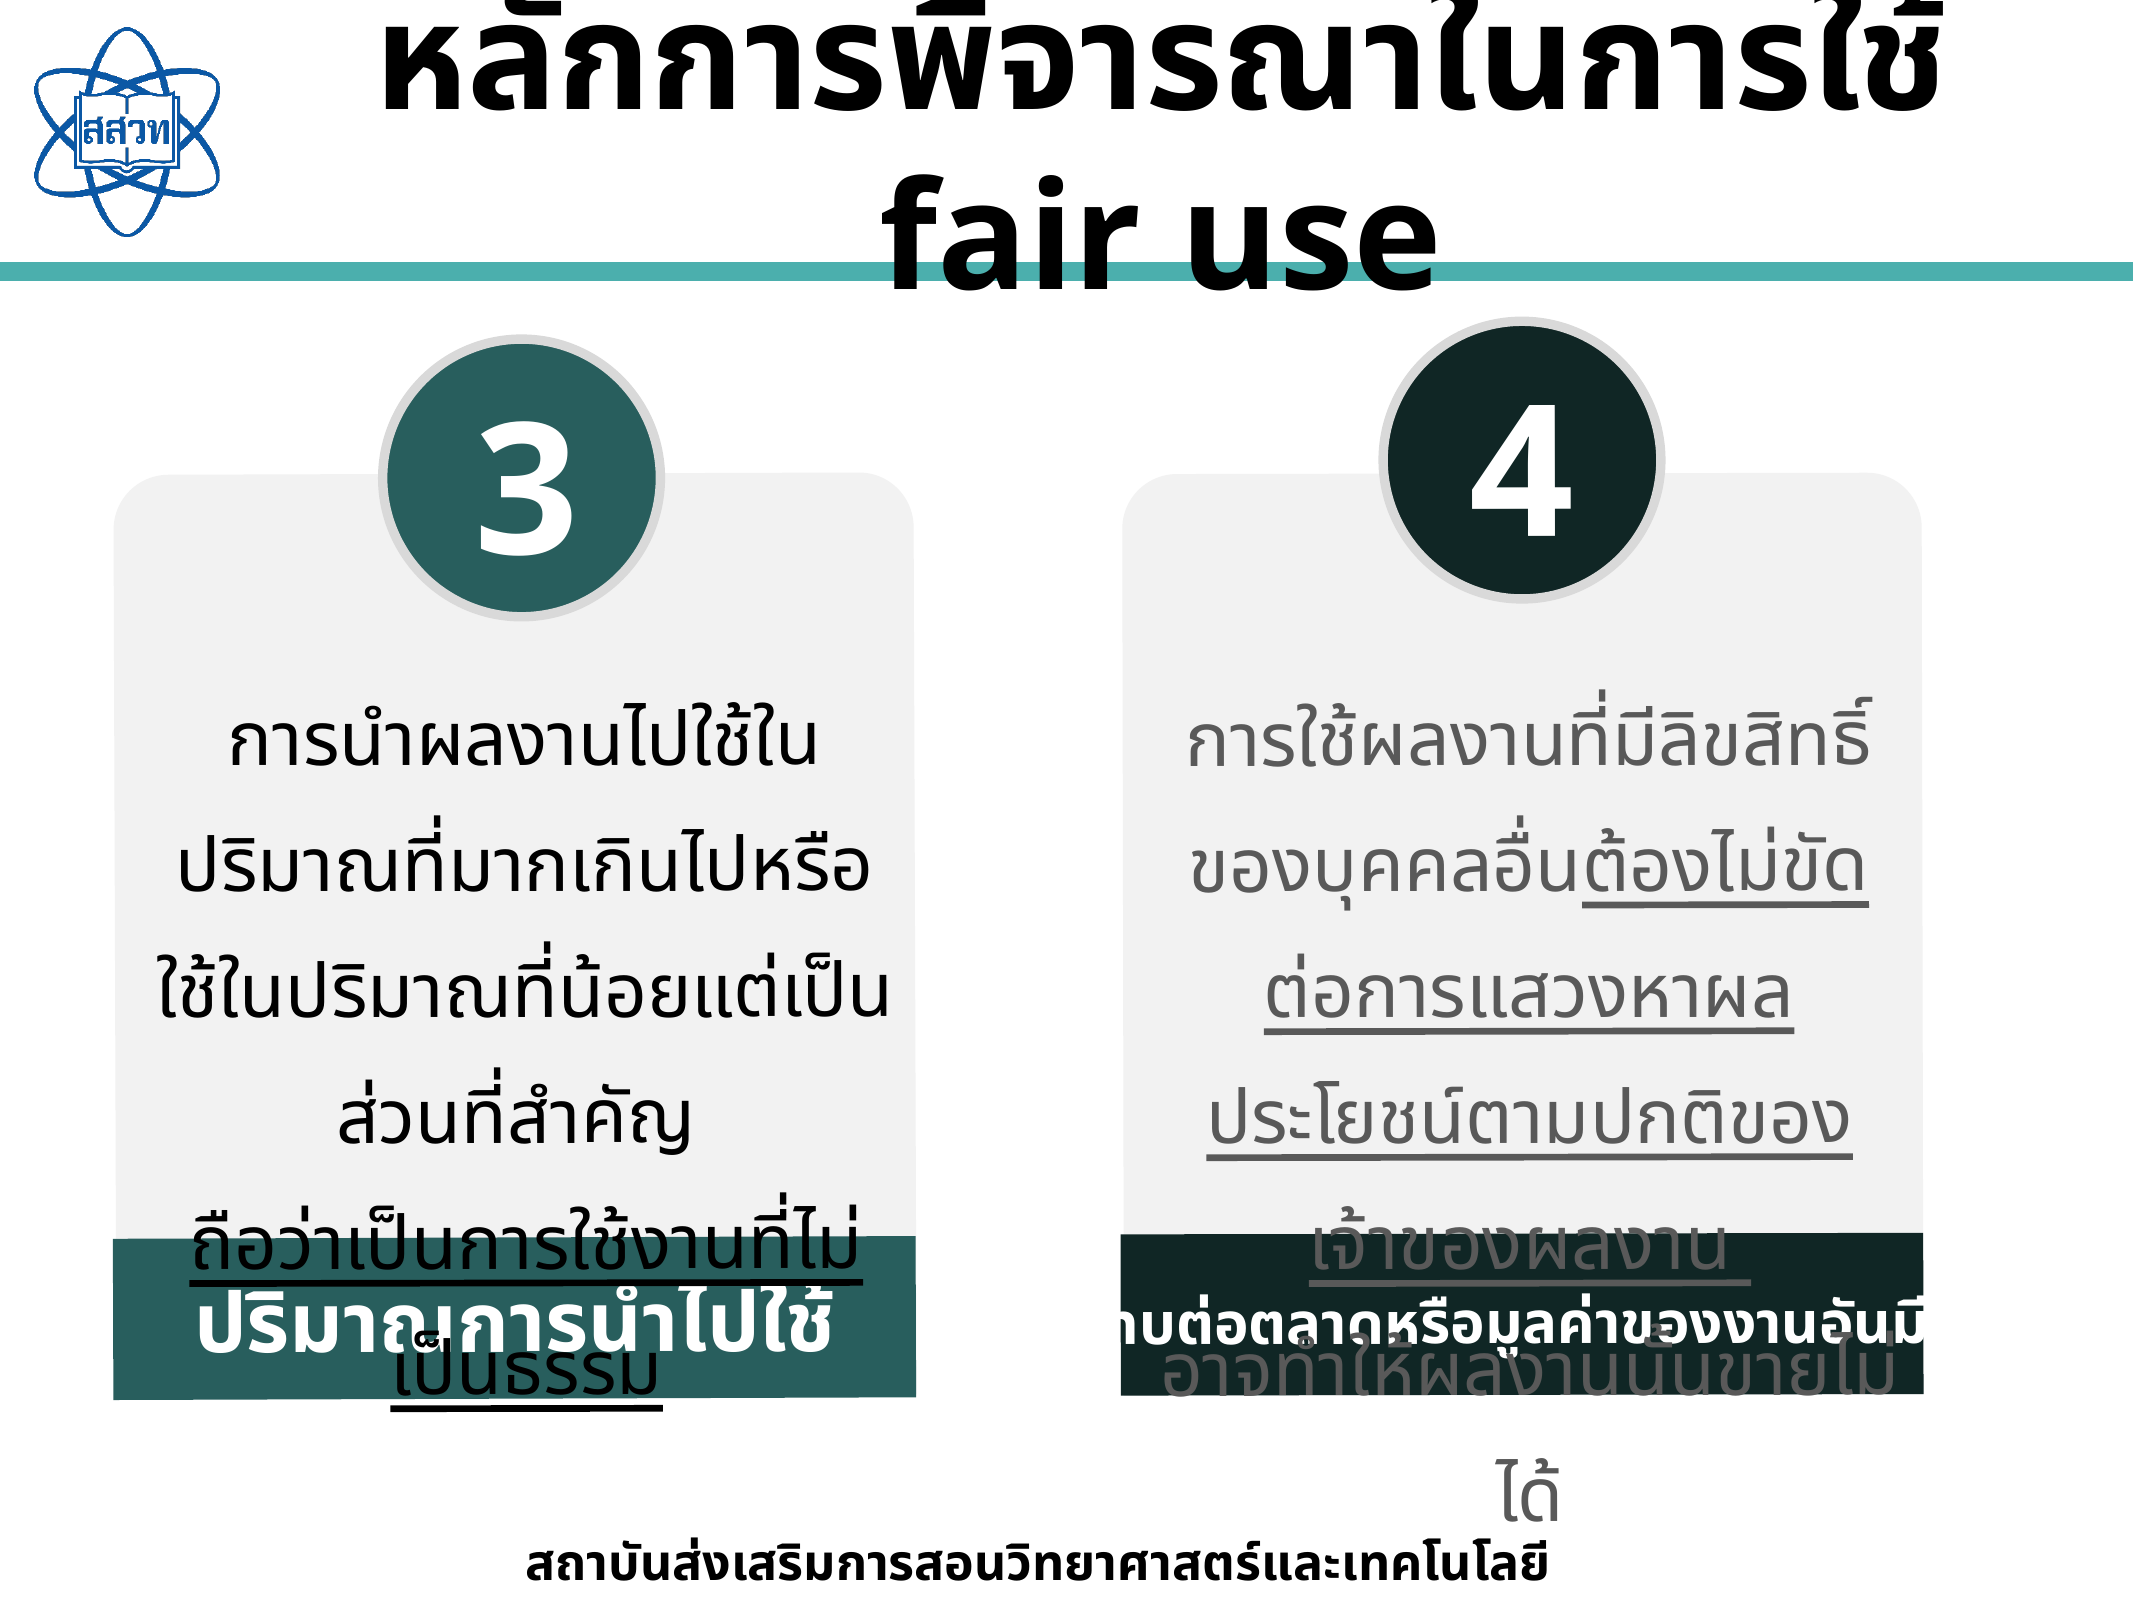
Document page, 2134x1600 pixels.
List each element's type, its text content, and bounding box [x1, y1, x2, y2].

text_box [118, 340, 946, 1399]
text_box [1127, 323, 1959, 1397]
text_box สถาบันส่งเสริมการสอนวิทยาศาสตร์และเทคโนโลยี [74, 1522, 2002, 1589]
text_box หลักการพิจารณาในการใช้ fair use [259, 0, 2063, 269]
text_box หลักการพิจารณาในการใช้ fair use [259, 274, 2063, 328]
picture [33, 27, 220, 237]
